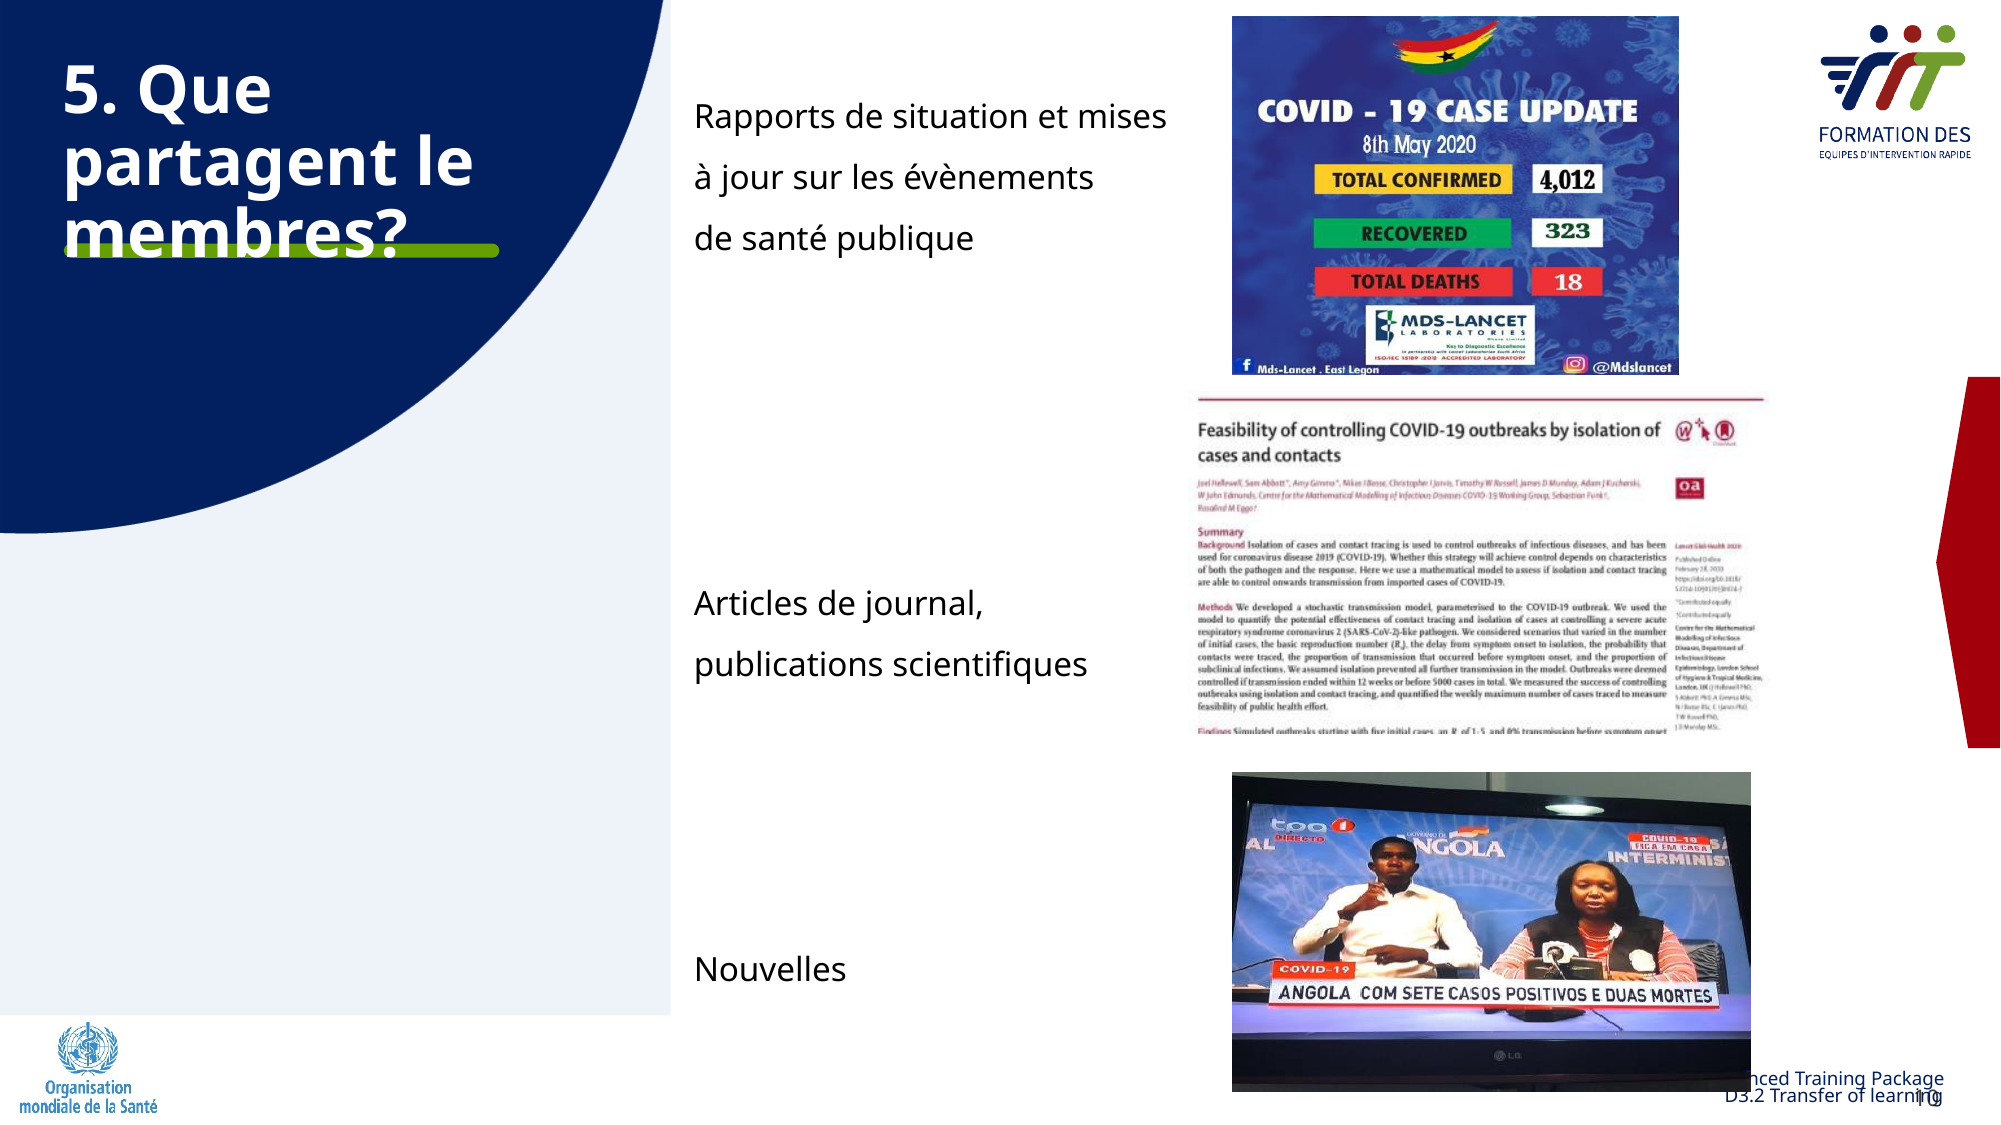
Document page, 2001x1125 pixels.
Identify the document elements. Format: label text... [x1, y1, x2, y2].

picture [18, 1020, 158, 1114]
list Rapports de situation et mises à jour sur les évènements de santé publique Articles de journal, publications scientifiques Nouvelles [685, 62, 1894, 1027]
picture [1819, 24, 1971, 160]
title 5. Que partagent le membres? [53, 62, 591, 265]
picture [1188, 391, 1769, 734]
picture [0, 0, 670, 538]
picture [1231, 16, 1679, 375]
picture [1231, 772, 1751, 1092]
